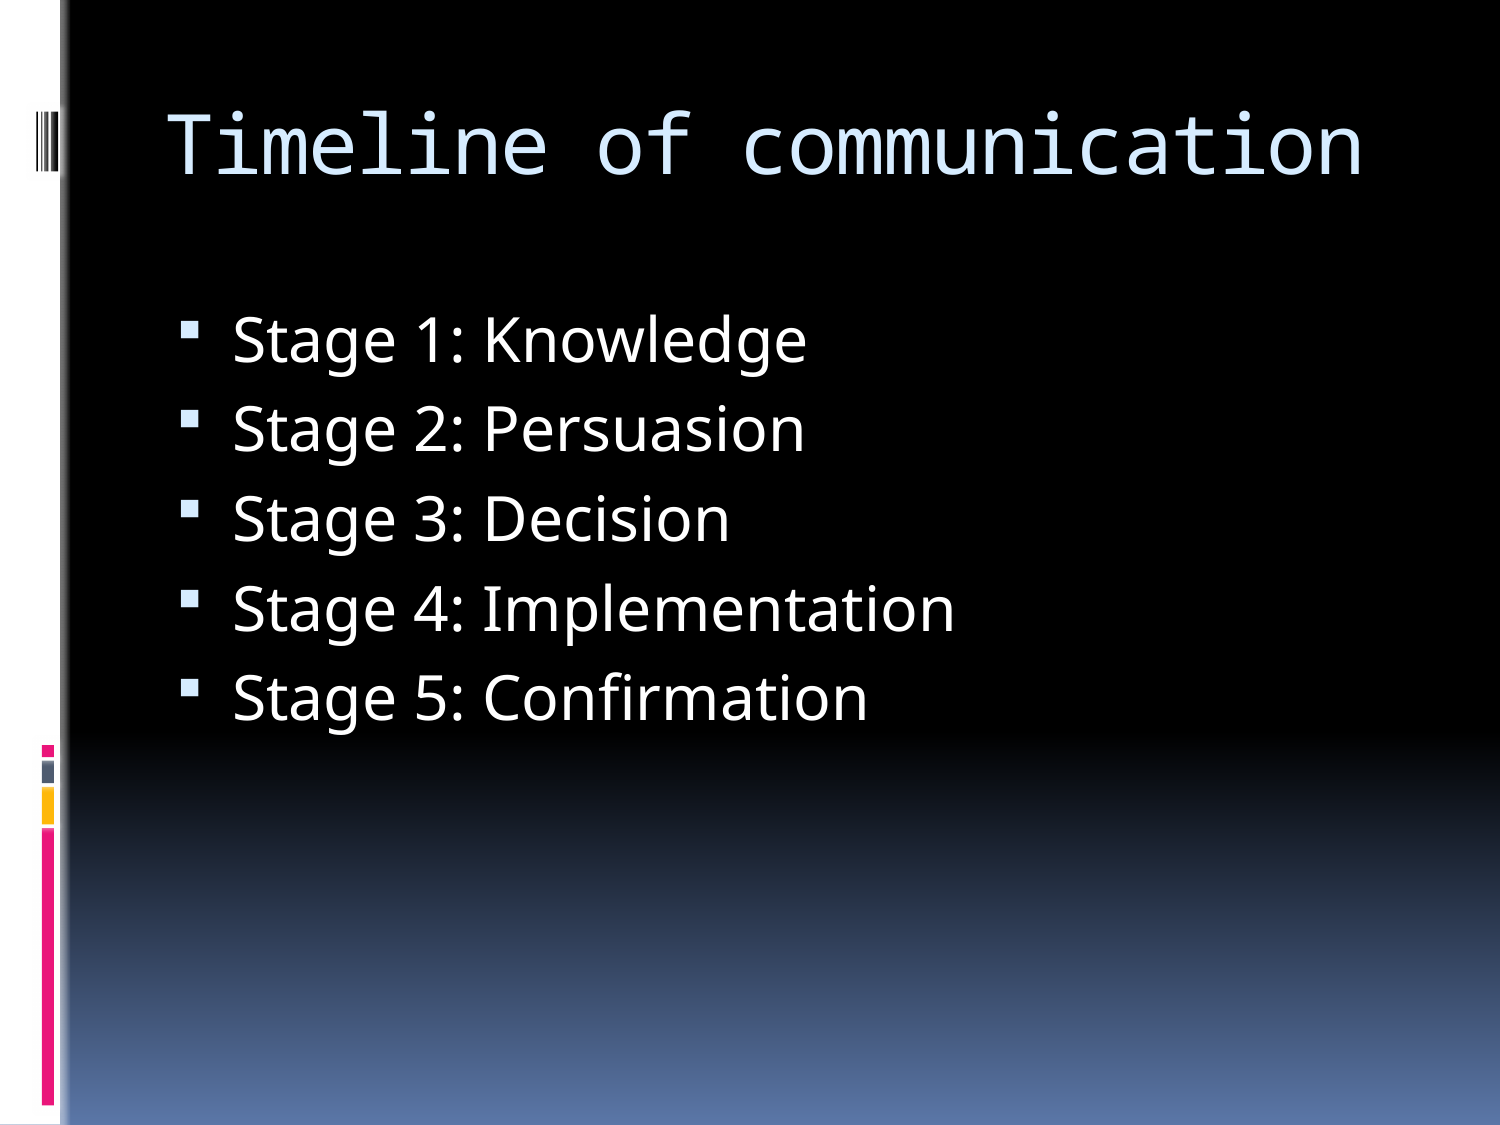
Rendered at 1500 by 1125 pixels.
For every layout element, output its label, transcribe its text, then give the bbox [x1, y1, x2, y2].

title Timeline of communication [150, 83, 1425, 234]
list Stage 1: Knowledge Stage 2: Persuasion Stage 3: Decision Stage 4: Implementation Stage 5: Confirmation [150, 292, 1425, 1043]
